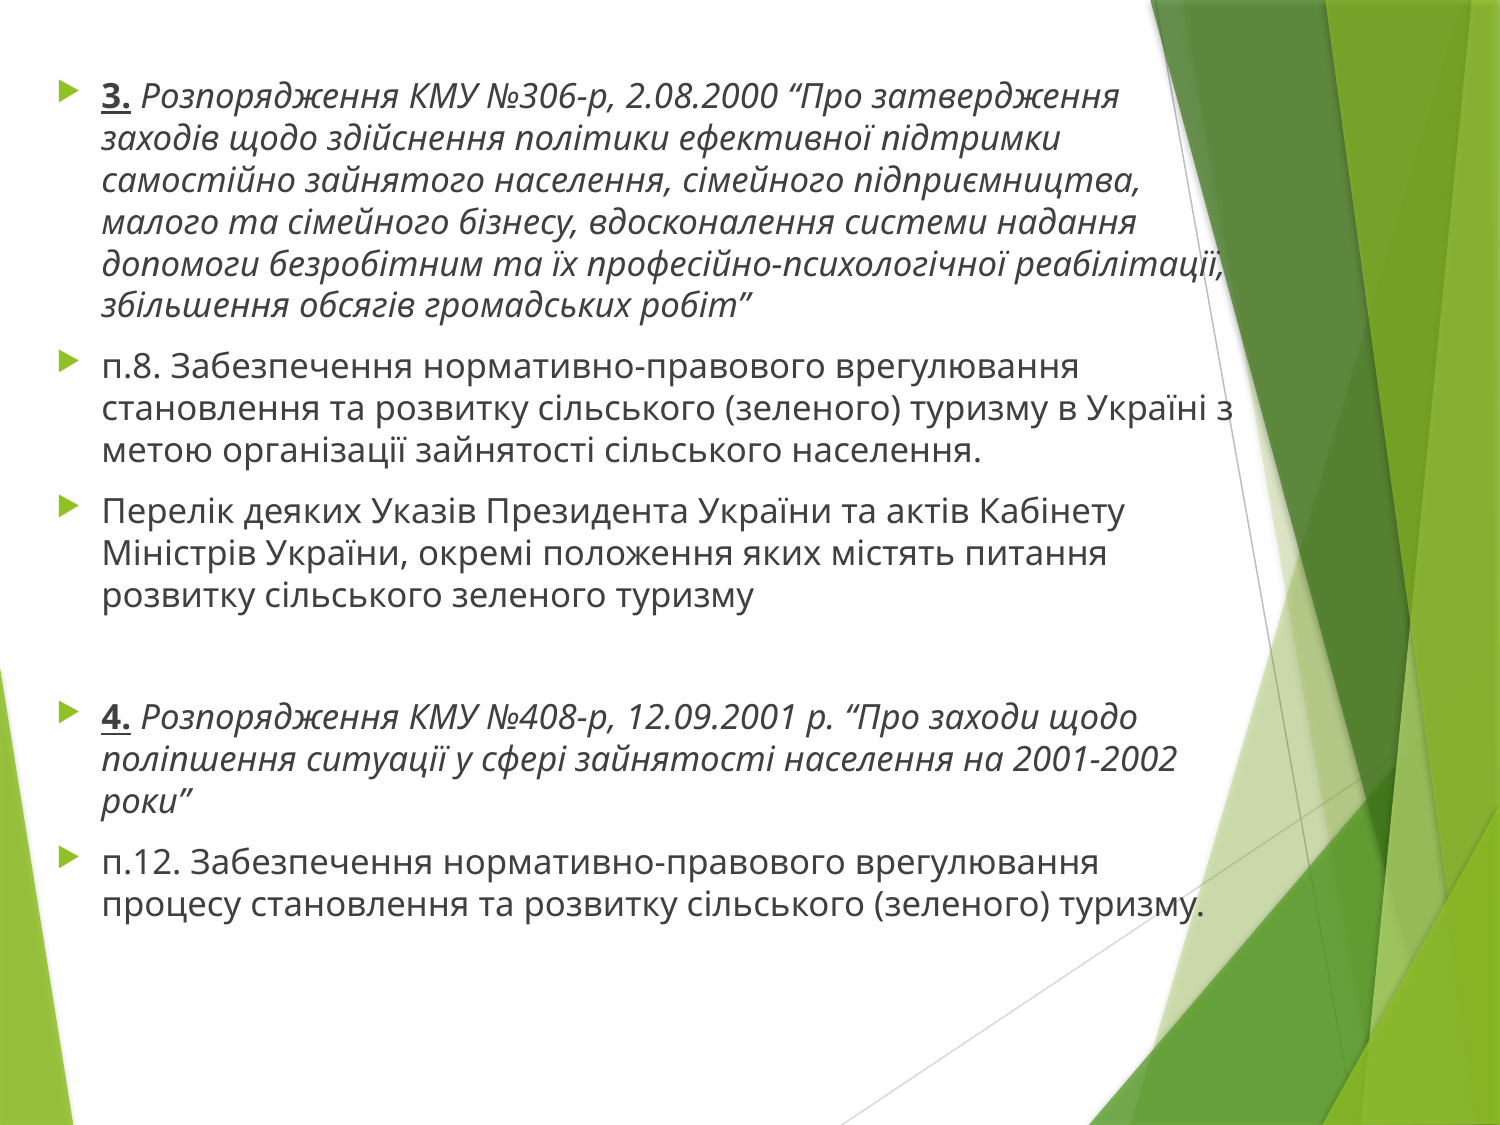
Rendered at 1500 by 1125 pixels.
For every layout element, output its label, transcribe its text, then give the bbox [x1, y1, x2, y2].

list 3. Розпорядження КМУ №306-р, 2.08.2000 “Про затвердження заходів щодо здійснення політики ефективної підтримки самостійно зайнятого населення, сімейного підприємництва, малого та сімейного бізнесу, вдосконалення системи надання допомоги безробітним та їх професійно-психологічної реабілітації, збільшення обсягів громадських робіт” п.8. Забезпечення нормативно-правового врегулювання становлення та розвитку сільського (зеленого) туризму в Україні з метою організації зайнятості сільського населення. Перелік деяких Указів Президента України та актів Кабінету Міністрів України, окремі положення яких містять питання розвитку сільського зеленого туризму 4. Розпорядження КМУ №408-р, 12.09.2001 р. “Про заходи щодо поліпшення ситуації у сфері зайнятості населення на 2001-2002 роки” п.12. Забезпечення нормативно-правового врегулювання процесу становлення та розвитку сільського (зеленого) туризму. [41, 66, 1257, 939]
